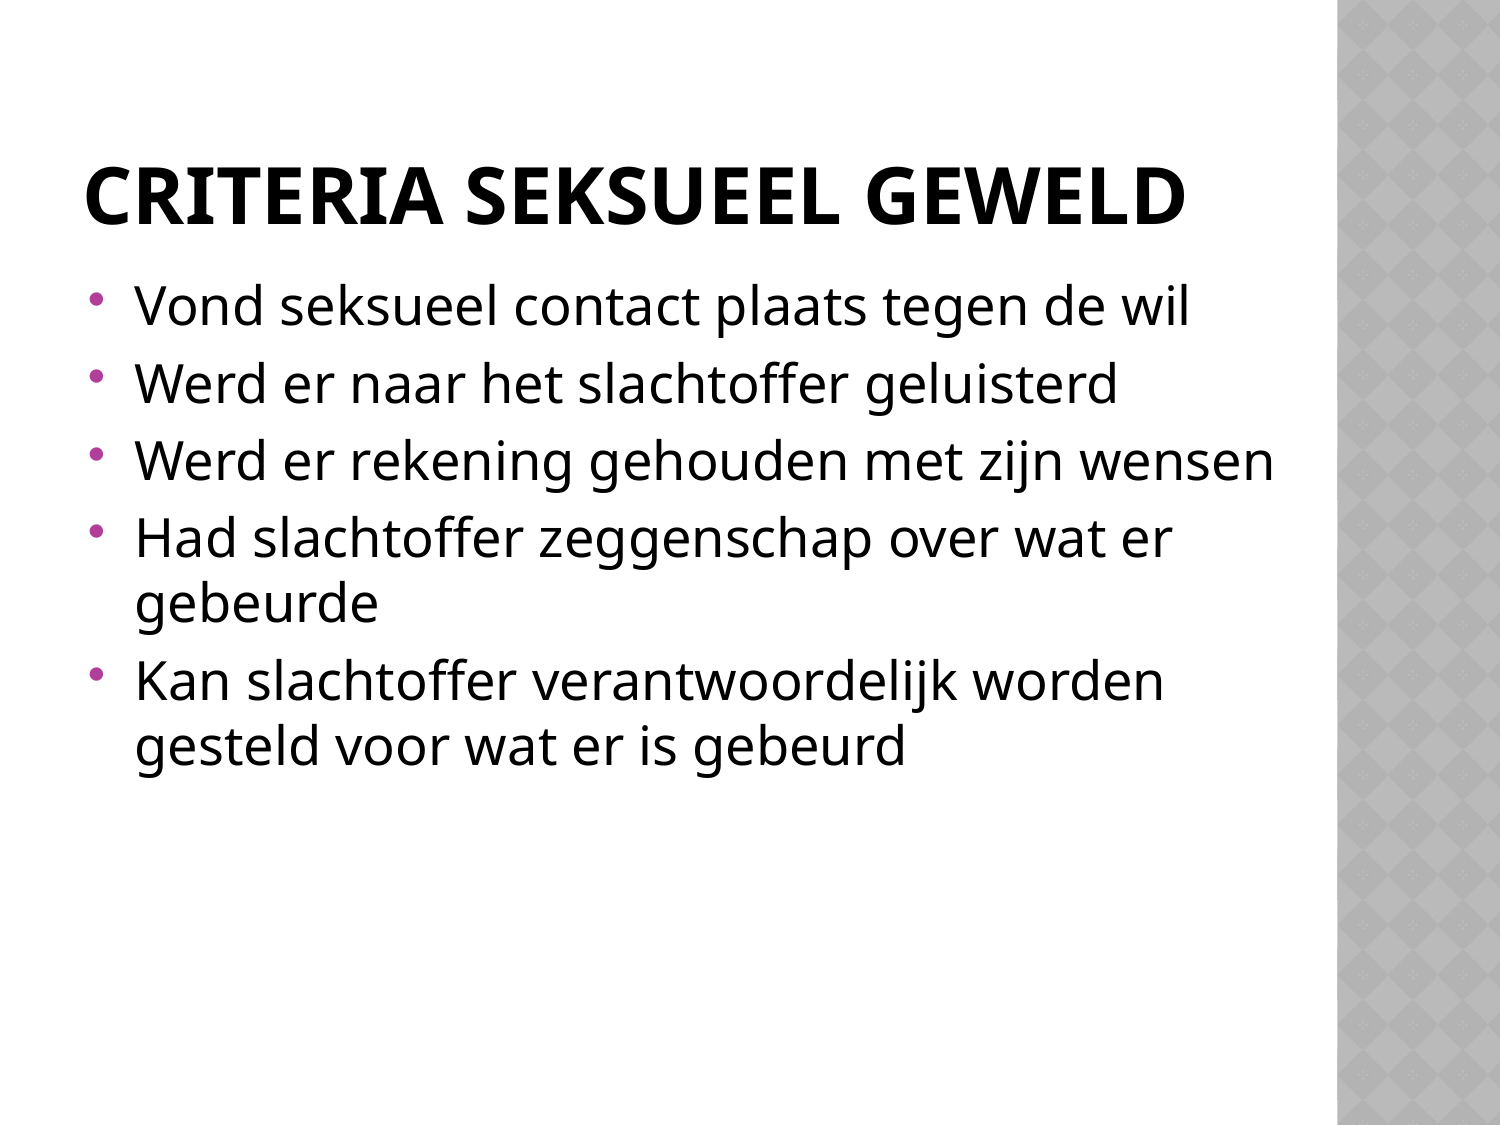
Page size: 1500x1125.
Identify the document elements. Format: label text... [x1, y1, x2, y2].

title Criteria seksueel geweld [75, 52, 1263, 240]
list Vond seksueel contact plaats tegen de wil Werd er naar het slachtoffer geluisterd Werd er rekening gehouden met zijn wensen Had slachtoffer zeggenschap over wat er gebeurde Kan slachtoffer verantwoordelijk worden gesteld voor wat er is gebeurd [75, 264, 1294, 1059]
